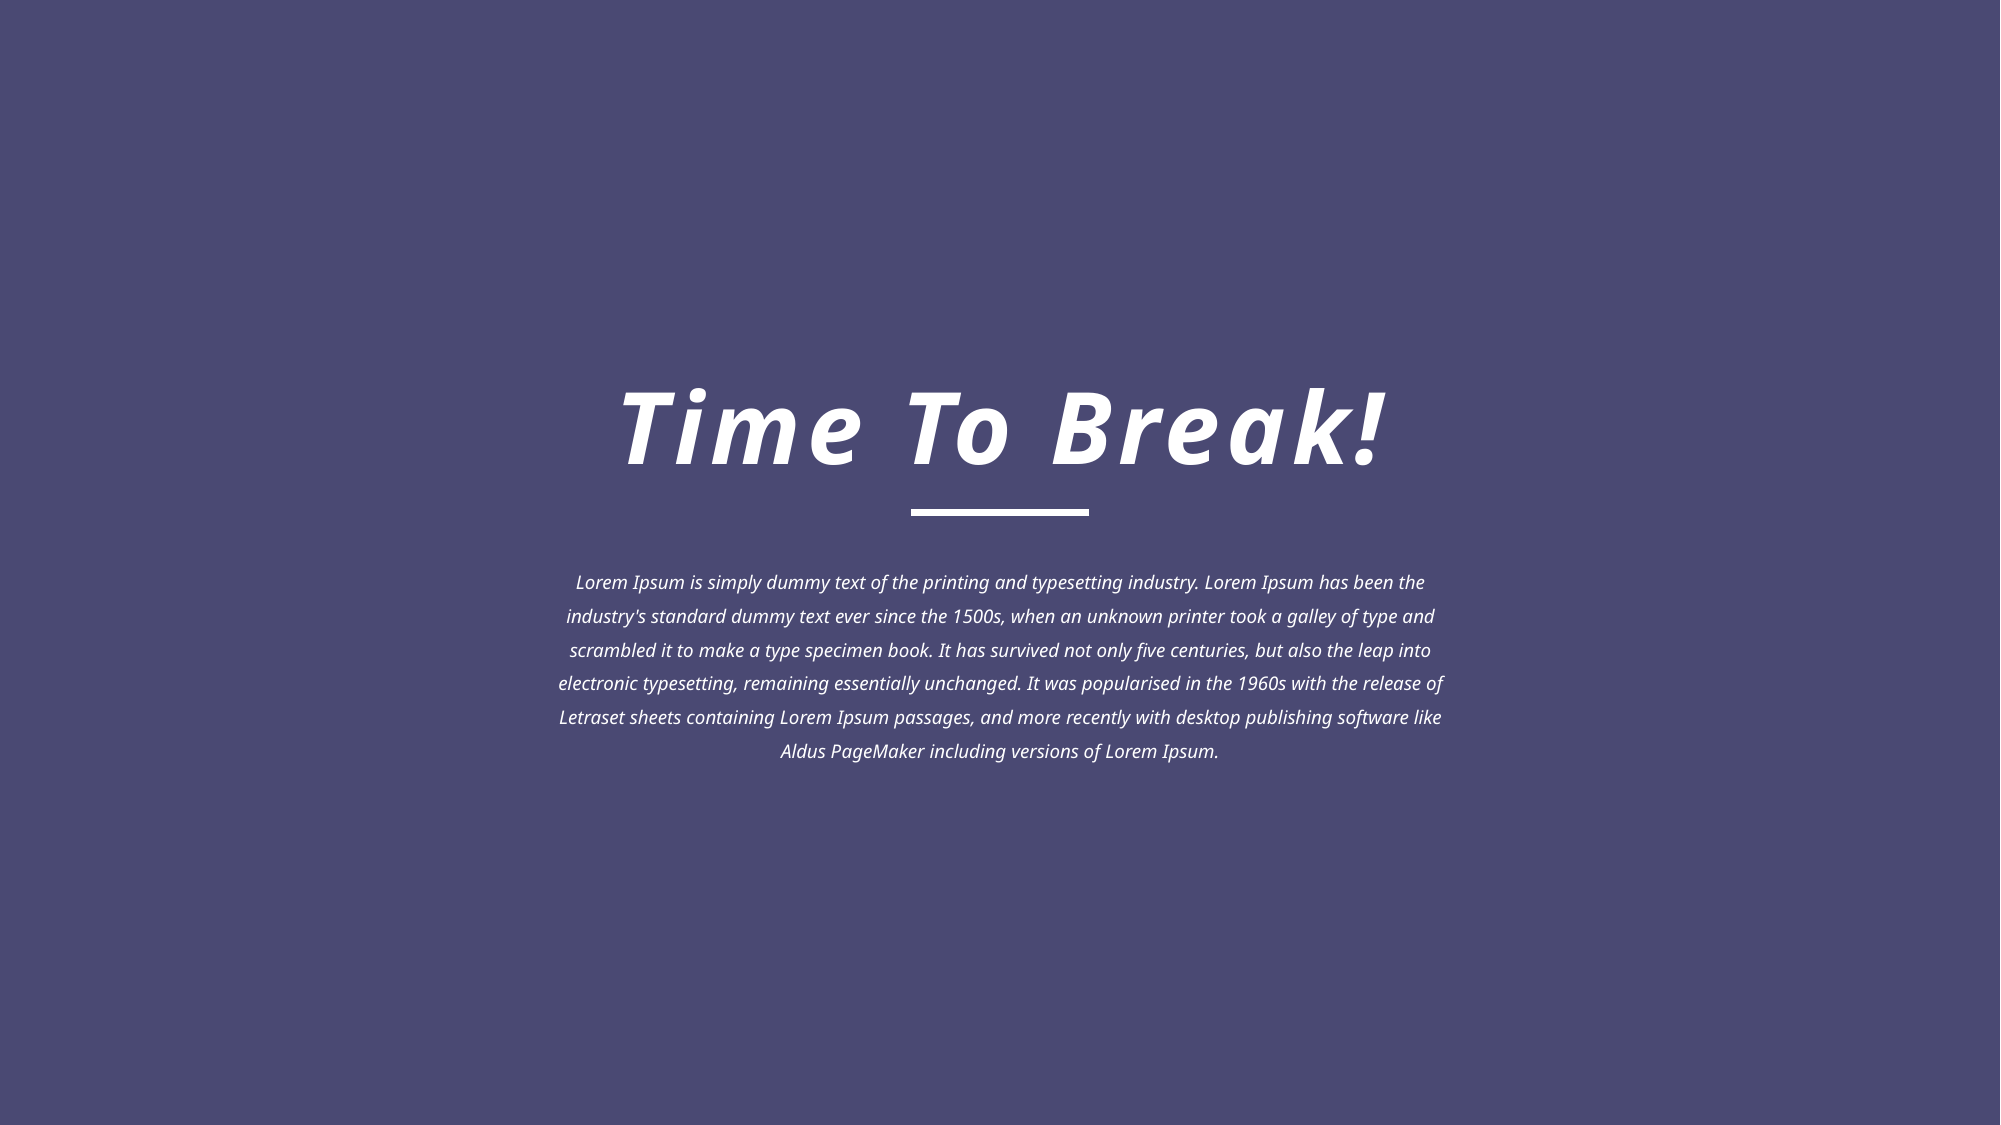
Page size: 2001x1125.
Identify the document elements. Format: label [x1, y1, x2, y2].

text_box [406, 356, 1594, 768]
